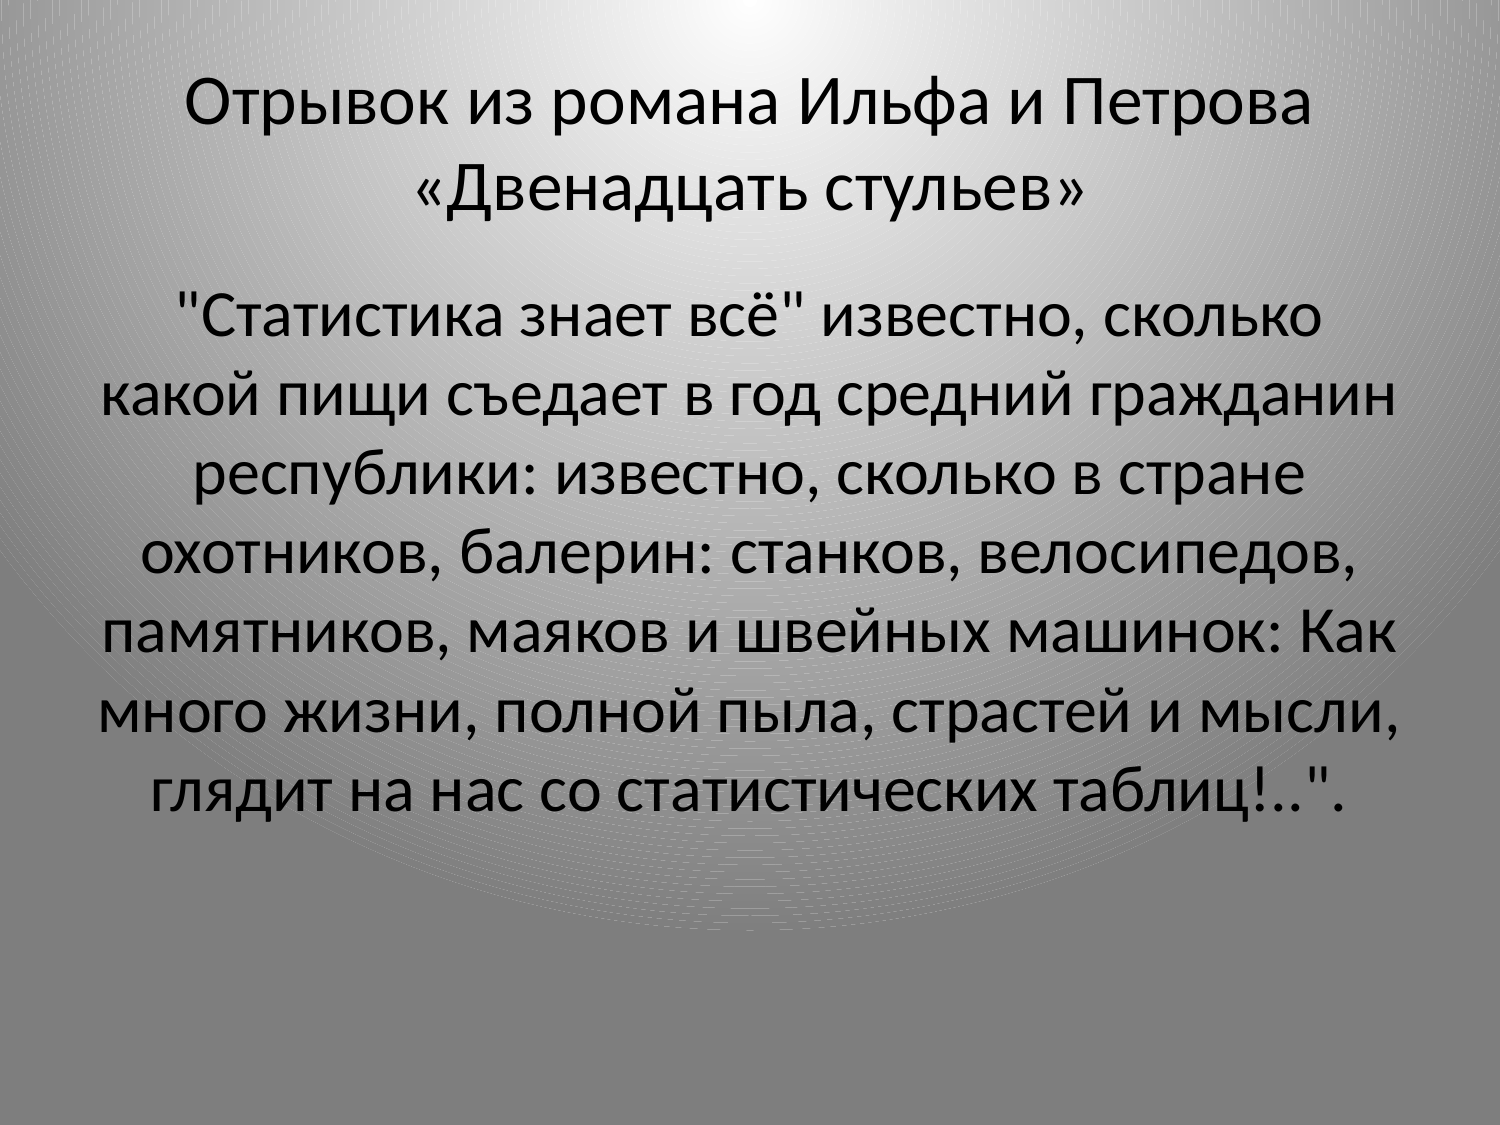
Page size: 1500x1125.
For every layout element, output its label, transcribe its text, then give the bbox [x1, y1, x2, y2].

list "Статистика знает всё" известно, сколько какой пищи съедает в год средний гражданин республики: известно, сколько в стране охотников, балерин: станков, велосипедов, памятников, маяков и швейных машинок: Как много жизни, полной пыла, страстей и мысли, глядит на нас со статистических таблиц!..". [75, 262, 1425, 1005]
title Отрывок из романа Ильфа и Петрова «Двенадцать стульев» [75, 45, 1425, 233]
